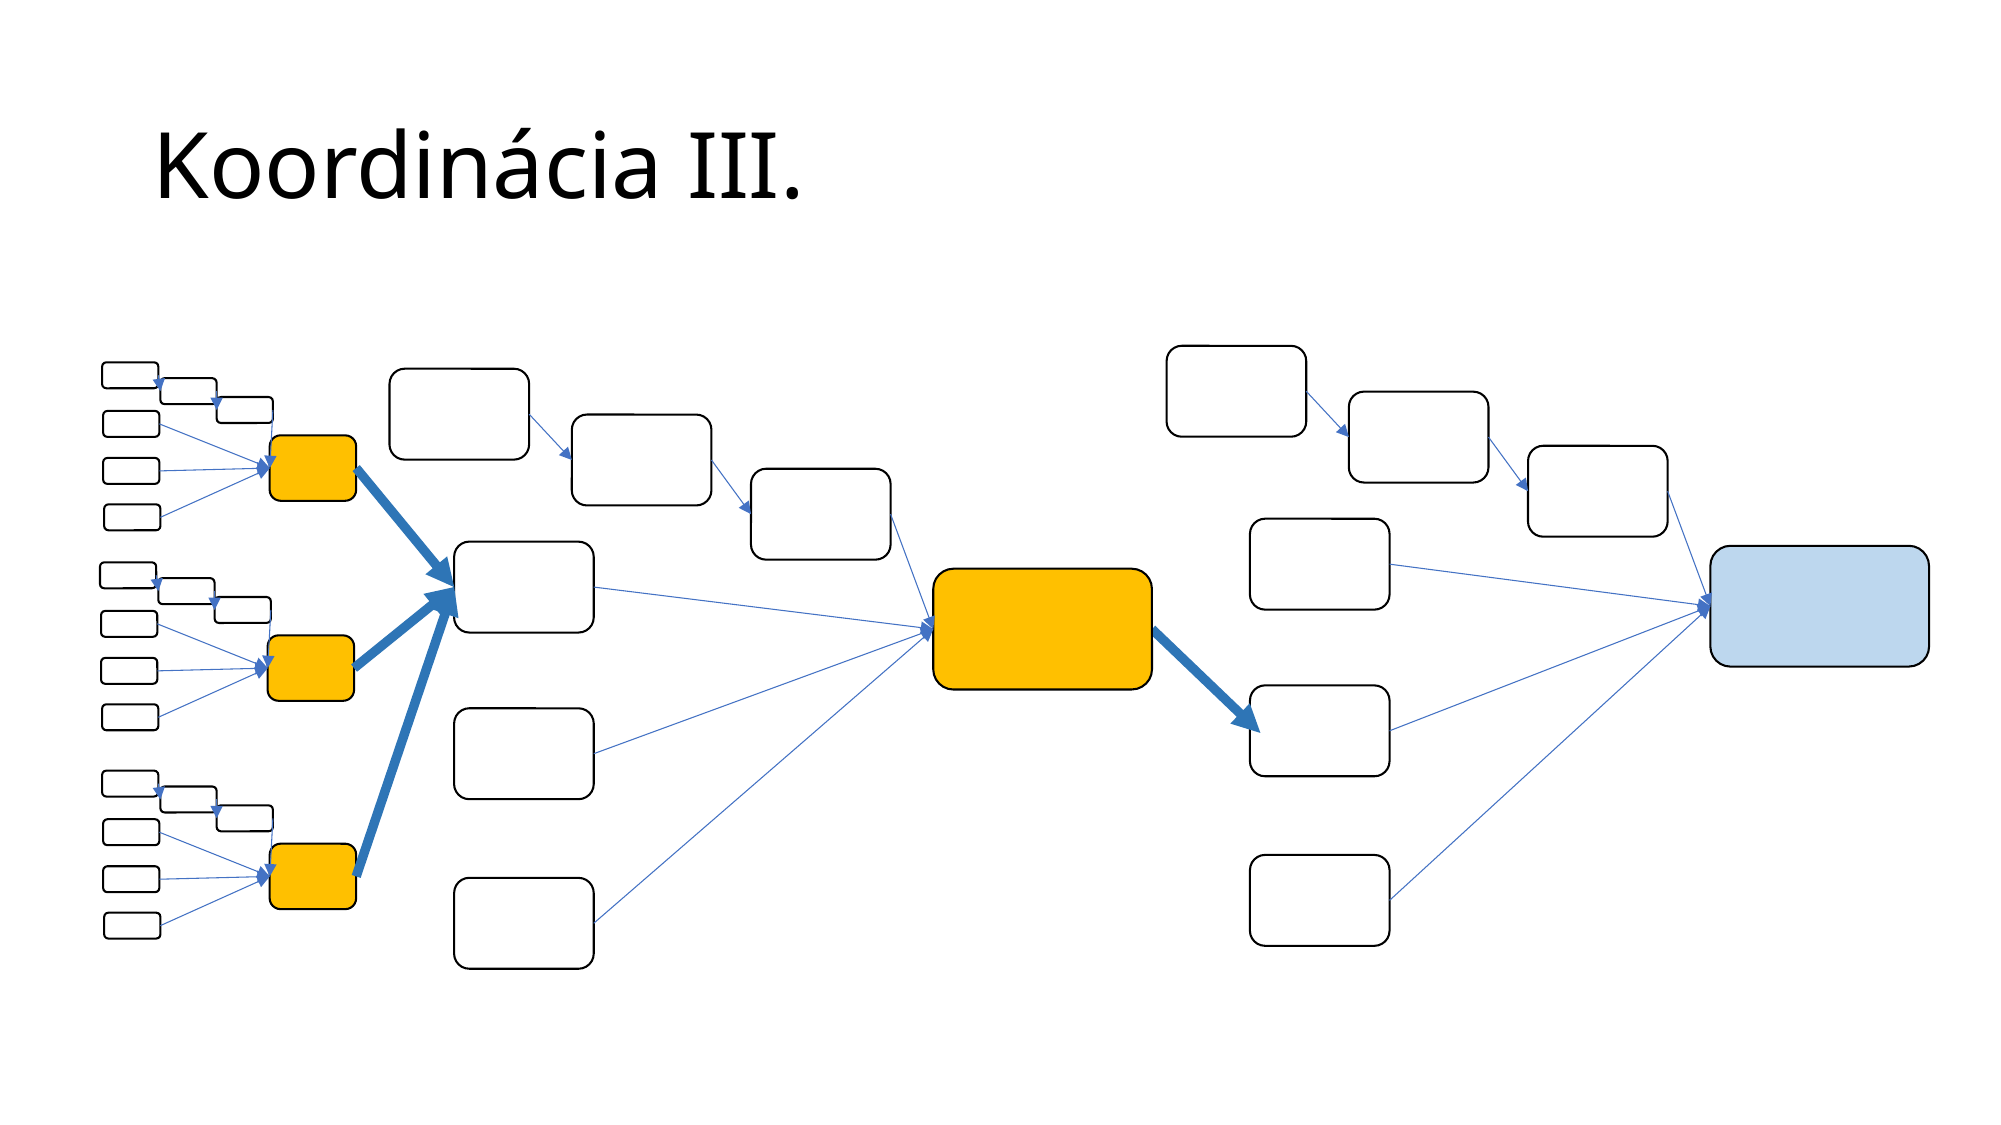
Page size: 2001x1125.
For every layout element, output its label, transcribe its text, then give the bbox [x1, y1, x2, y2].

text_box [354, 368, 1153, 969]
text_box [1153, 629, 1261, 733]
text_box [99, 362, 357, 939]
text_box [1166, 345, 1930, 946]
title Koordinácia III. [137, 59, 1863, 278]
